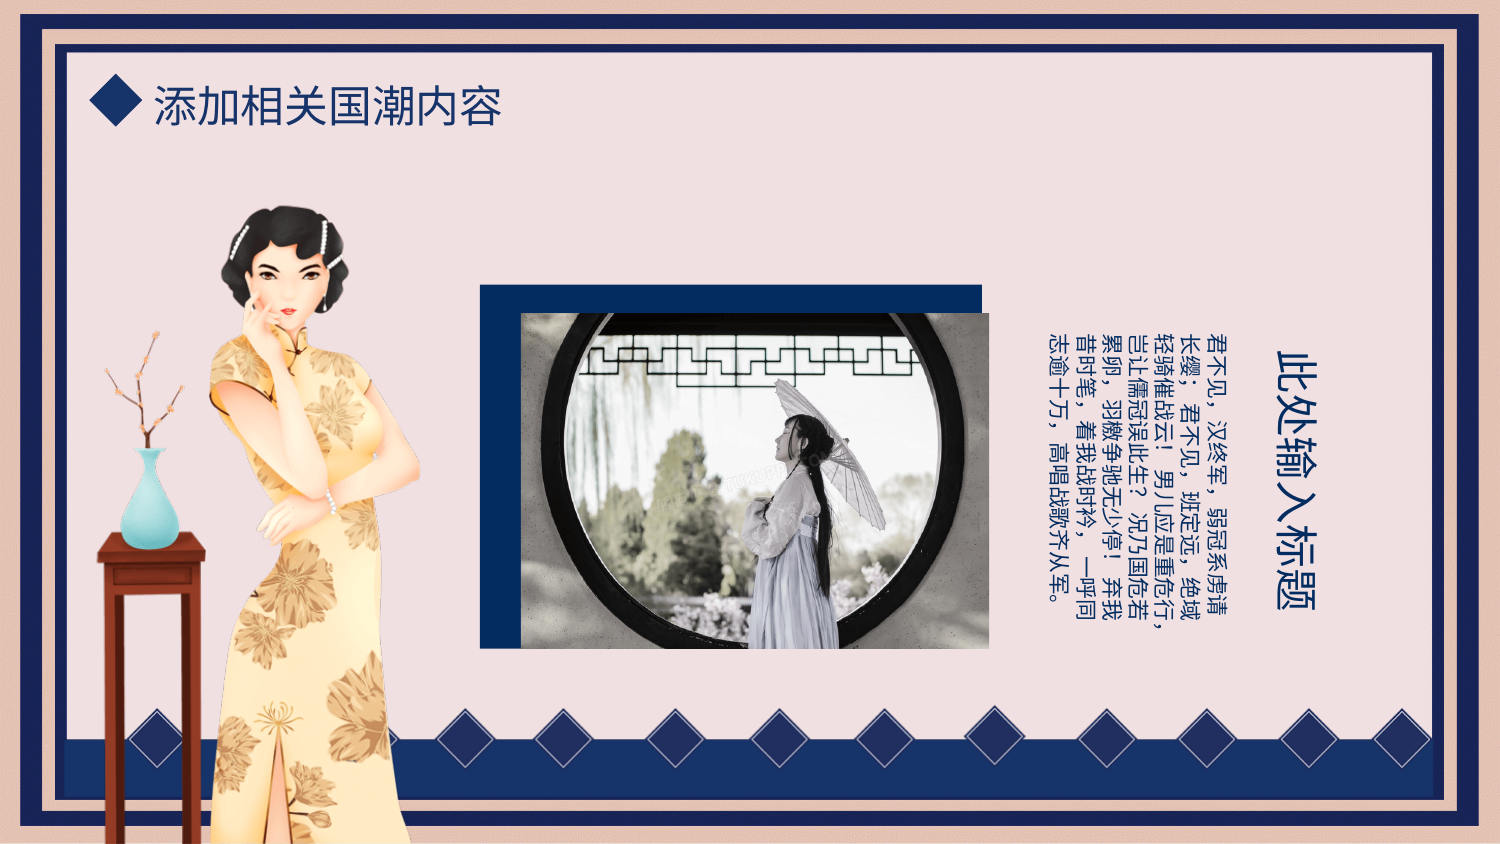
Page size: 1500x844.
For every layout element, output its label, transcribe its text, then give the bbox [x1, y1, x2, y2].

picture [0, 0, 1500, 844]
text_box [520, 313, 990, 650]
text_box 君不见，汉终军，弱冠系虏请长缨； 君不见，班定远，绝域轻骑催战云！ 男儿应是重危行，岂让儒冠误此生？ 况乃国危若累卵，羽檄争驰无少停！ 弃我昔时笔，着我战时衿， 一呼同志逾十万，高唱战歌齐从军。 [1022, 319, 1239, 644]
text_box [479, 284, 983, 650]
text_box 此处输入标题 [1243, 305, 1350, 618]
